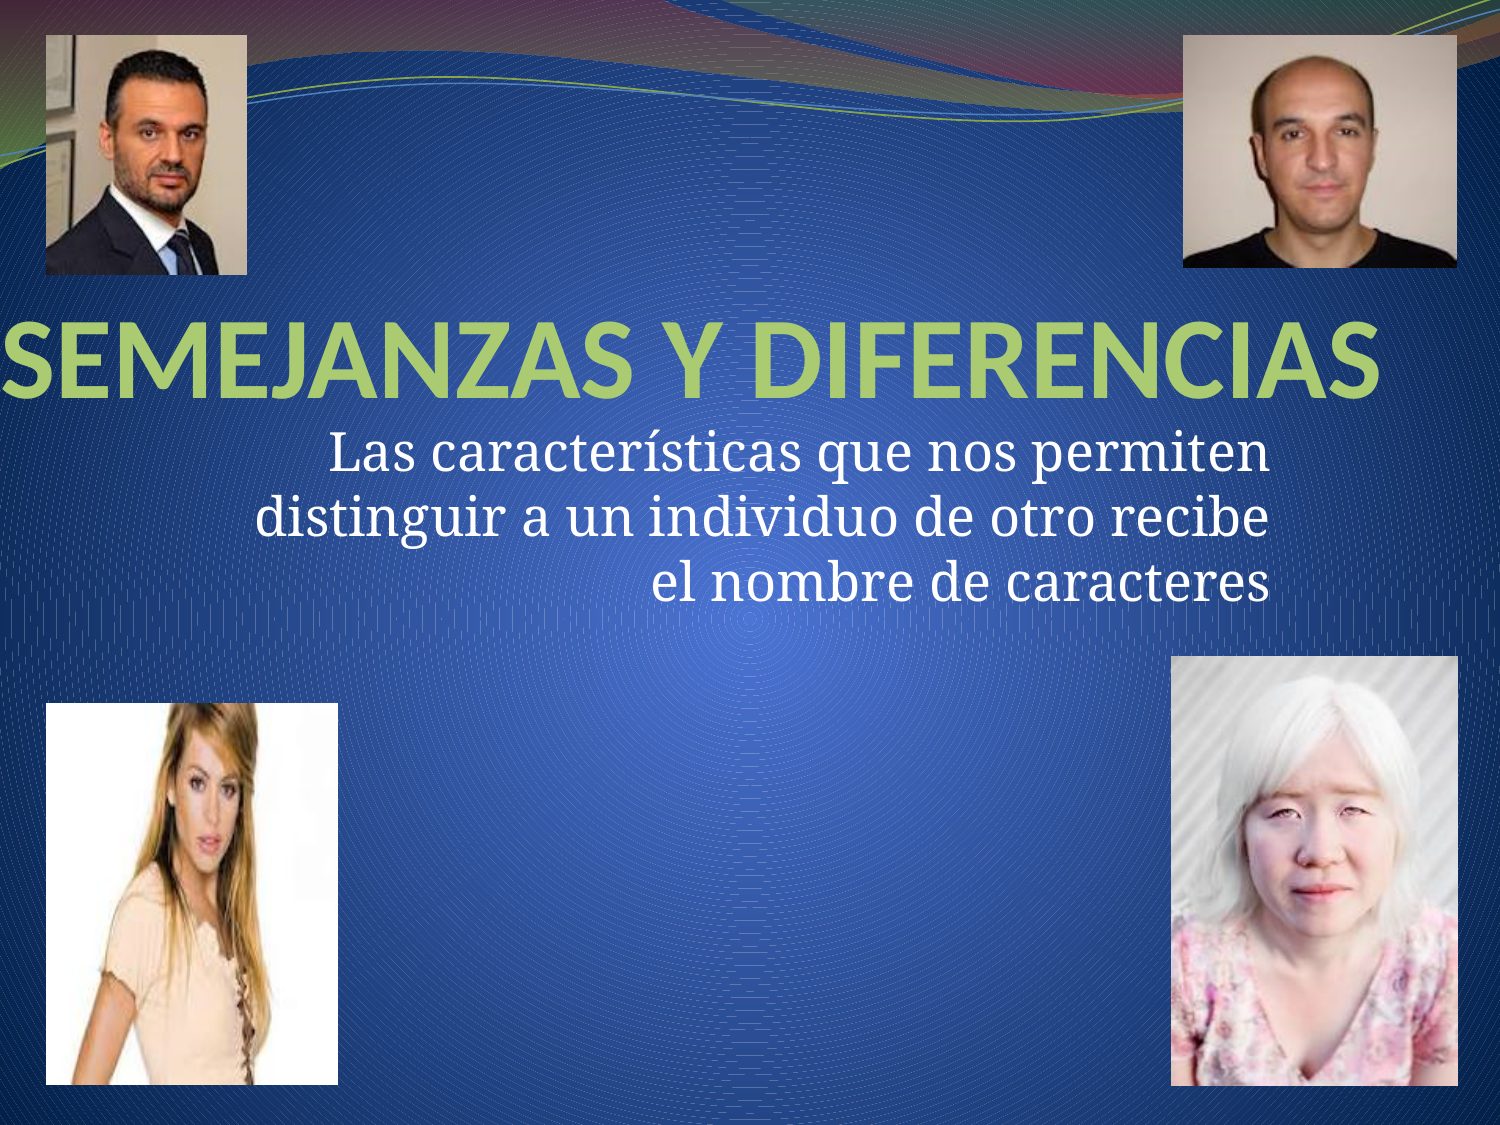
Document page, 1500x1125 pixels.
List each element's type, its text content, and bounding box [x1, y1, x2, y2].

picture [46, 702, 338, 1085]
picture [46, 34, 248, 275]
picture [1183, 34, 1458, 269]
picture [1171, 655, 1458, 1087]
subtitle Las características que nos permiten distinguir a un individuo de otro recibe el nombre de caracteres [249, 409, 1276, 915]
title SEMEJANZAS Y DIFERENCIAS [0, 74, 1388, 423]
